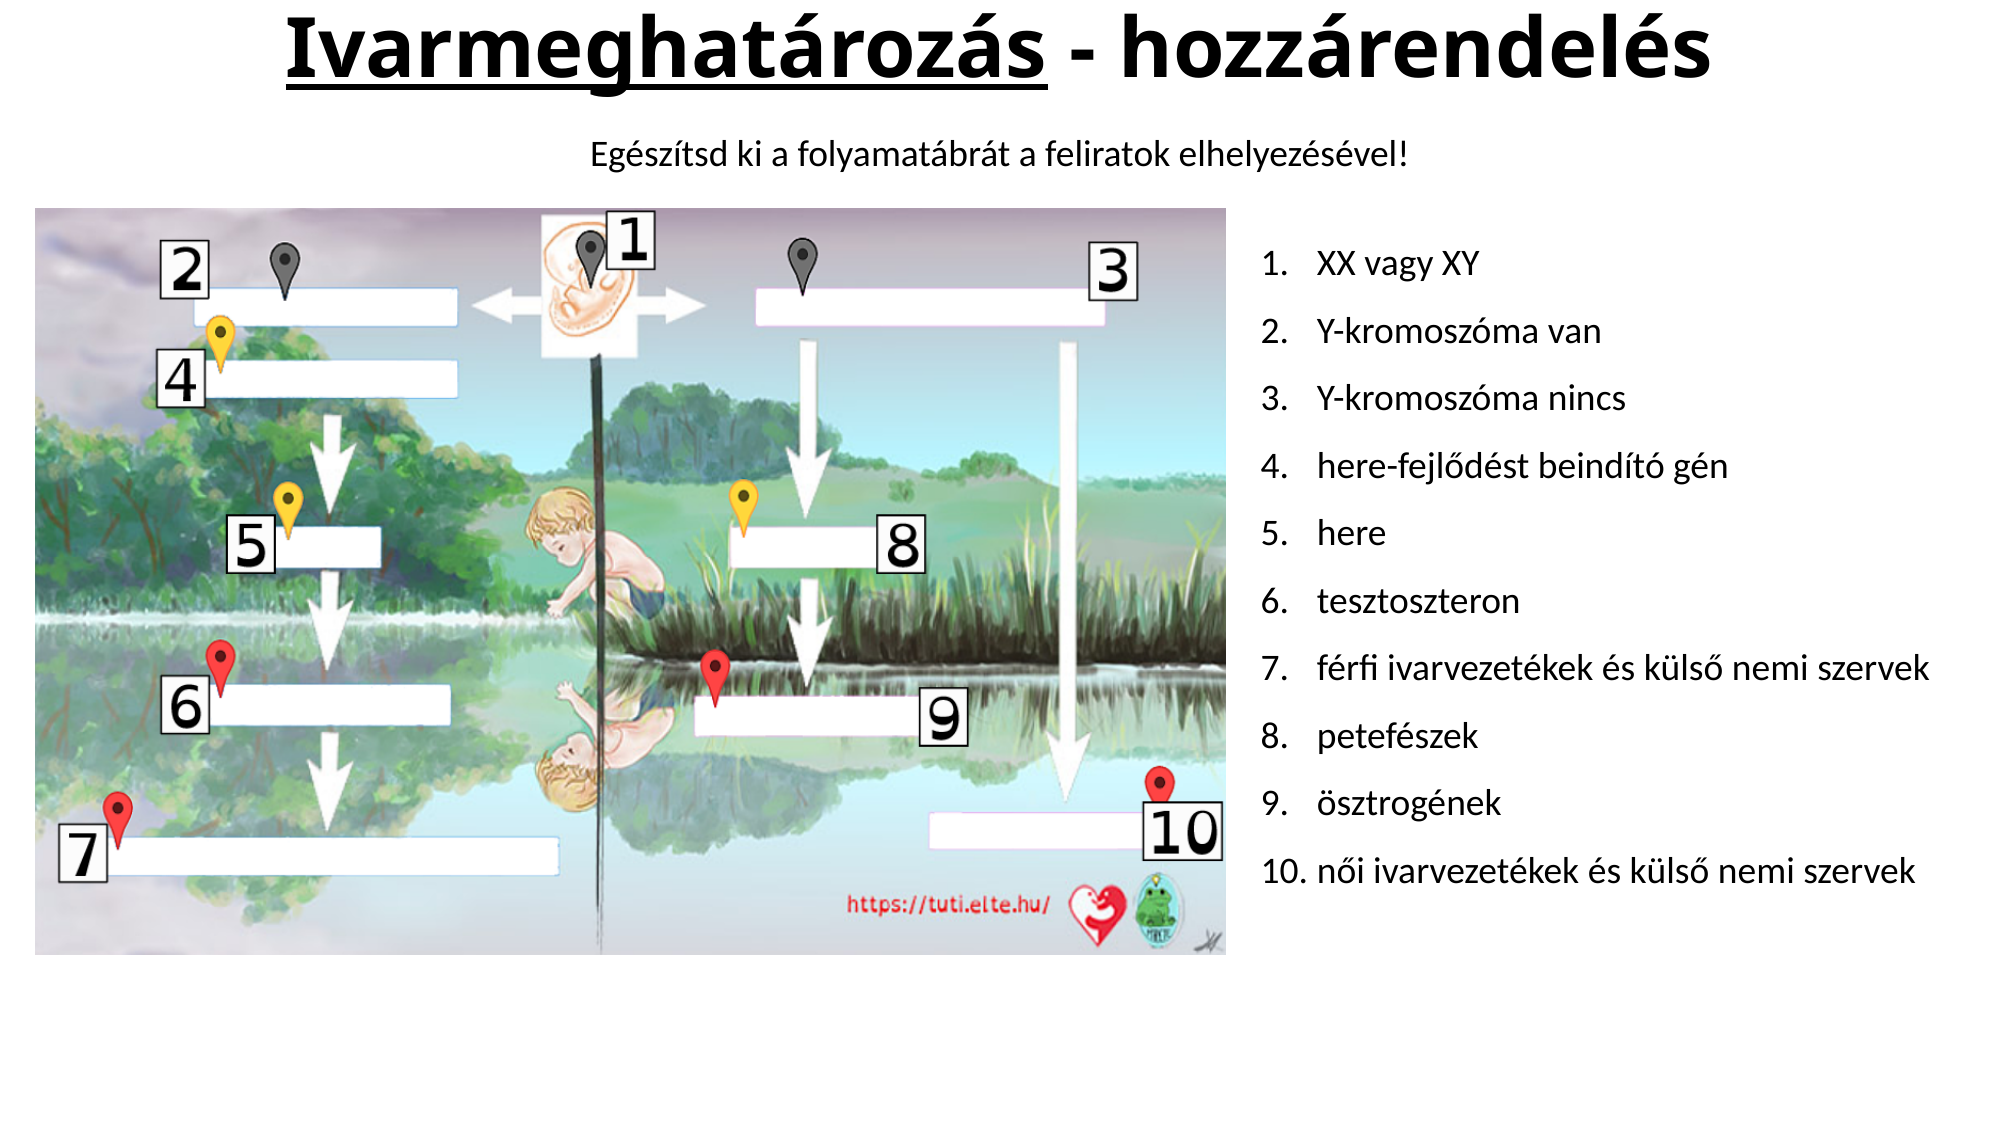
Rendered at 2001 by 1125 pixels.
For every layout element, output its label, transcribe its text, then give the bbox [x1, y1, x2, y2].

text_box XX vagy XY Y-kromoszóma van Y-kromoszóma nincs here-fejlődést beindító gén here tesztoszteron férfi ivarvezetékek és külső nemi szervek petefészek ösztrogének női ivarvezetékek és külső nemi szervek [1245, 208, 1965, 899]
picture [35, 208, 1226, 955]
title Ivarmeghatározás - hozzárendelés [137, 0, 1863, 96]
text_box Egészítsd ki a folyamatábrát a feliratok elhelyezésével! [499, 121, 1501, 182]
